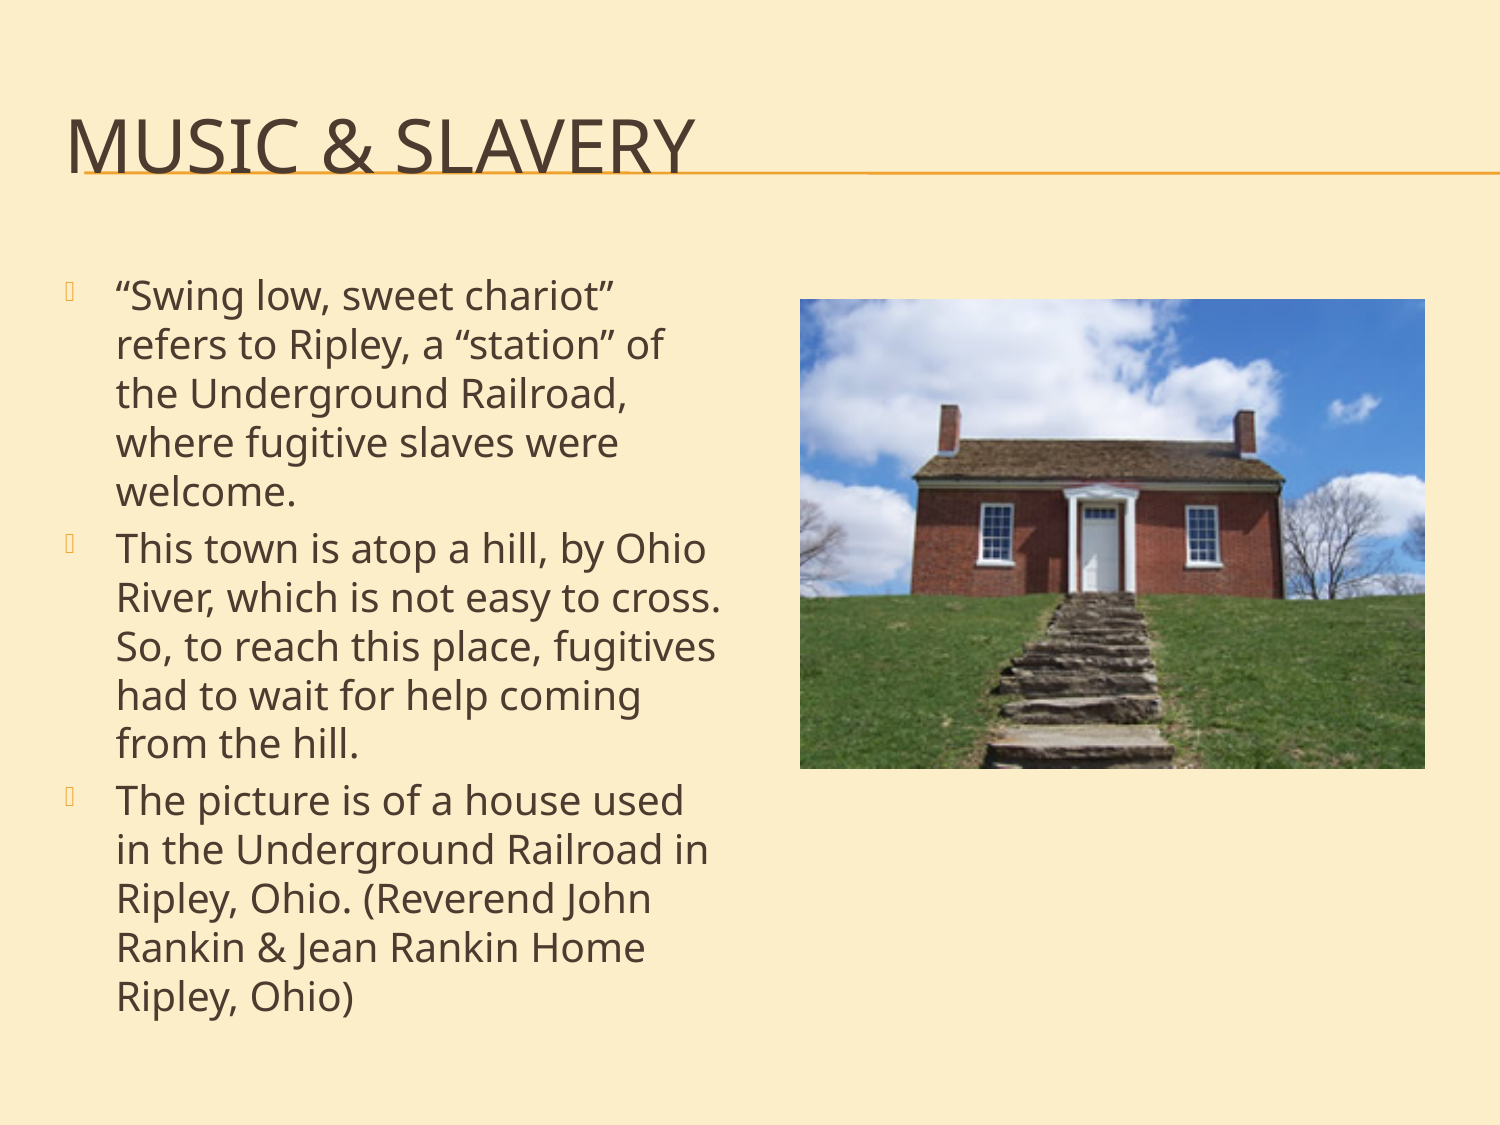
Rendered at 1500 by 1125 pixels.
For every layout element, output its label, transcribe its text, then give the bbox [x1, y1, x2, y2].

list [799, 299, 1426, 769]
title Music & Slavery [49, 75, 1475, 213]
list “Swing low, sweet chariot” refers to Ripley, a “station” of the Underground Railroad, where fugitive slaves were welcome. This town is atop a hill, by Ohio River, which is not easy to cross. So, to reach this place, fugitives had to wait for help coming from the hill. The picture is of a house used in the Underground Railroad in Ripley, Ohio. (Reverend John Rankin & Jean Rankin Home Ripley, Ohio) [50, 262, 738, 1038]
